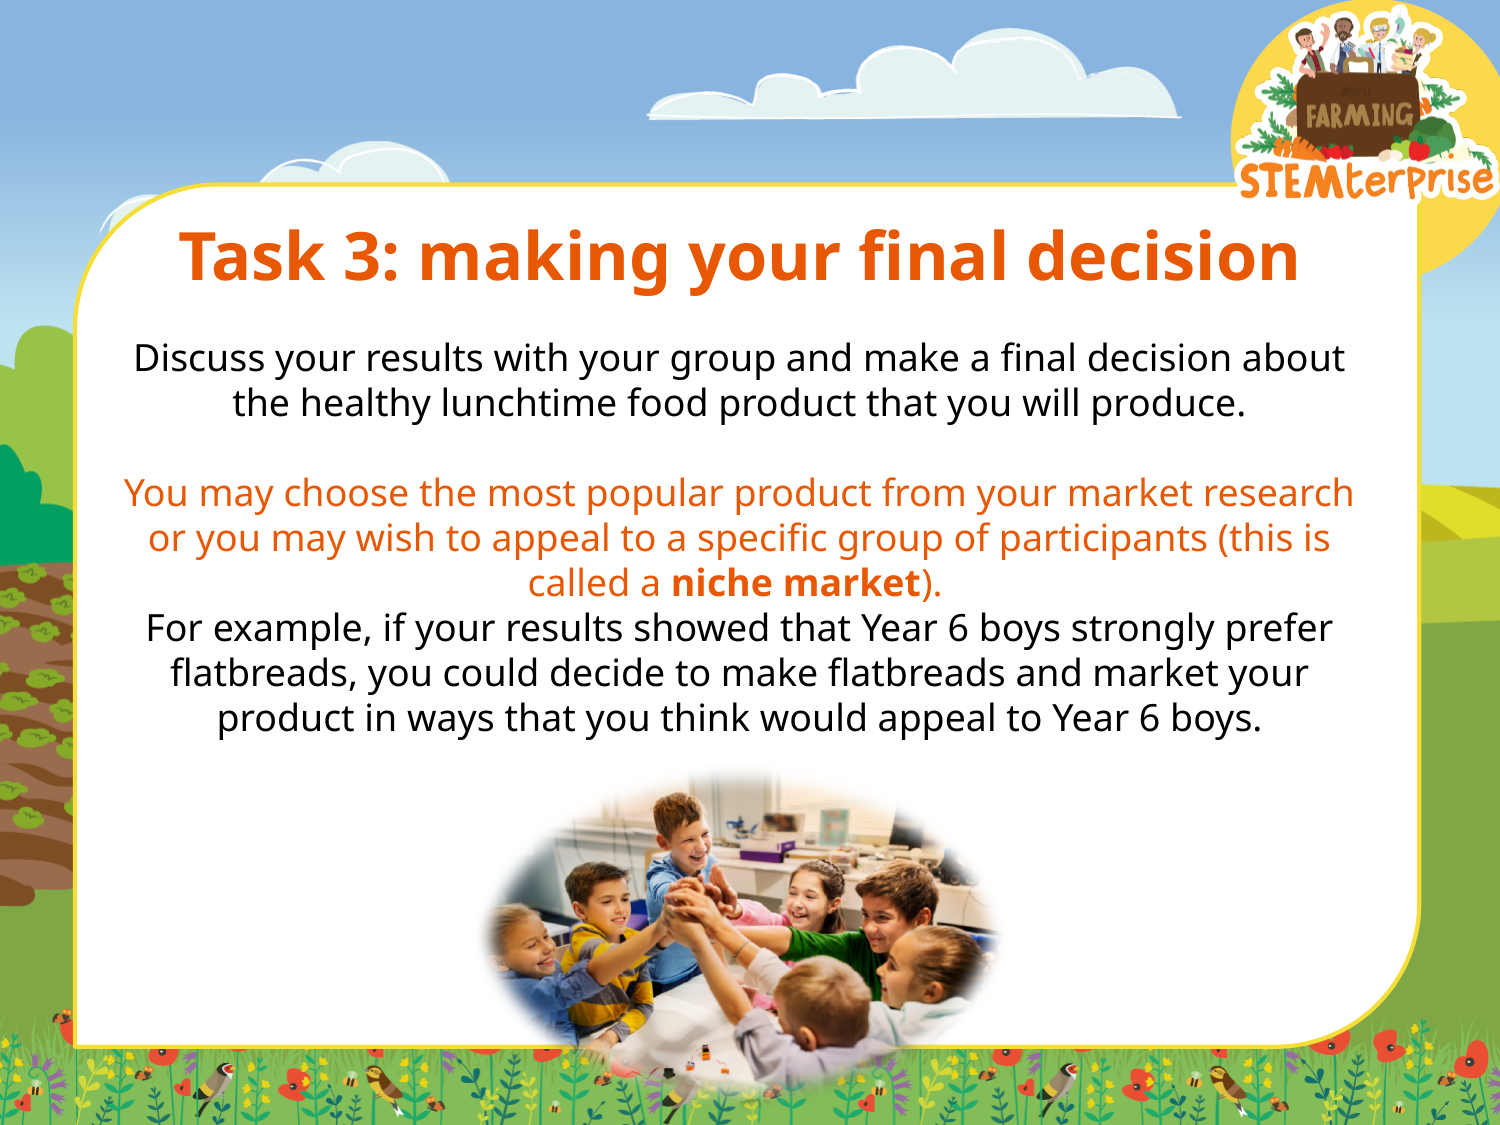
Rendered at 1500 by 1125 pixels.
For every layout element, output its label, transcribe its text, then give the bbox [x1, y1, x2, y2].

text_box Task 3: making your final decision Discuss your results with your group and make a final decision about the healthy lunchtime food product that you will produce. You may choose the most popular product from your market research or you may wish to appeal to a specific group of participants (this is called a niche market). For example, if your results showed that Year 6 boys strongly prefer flatbreads, you could decide to make flatbreads and market your product in ways that you think would appeal to Year 6 boys. [102, 206, 1378, 747]
picture [0, 0, 1500, 1125]
text_box [72, 214, 1422, 1049]
text_box [139, 182, 1228, 206]
